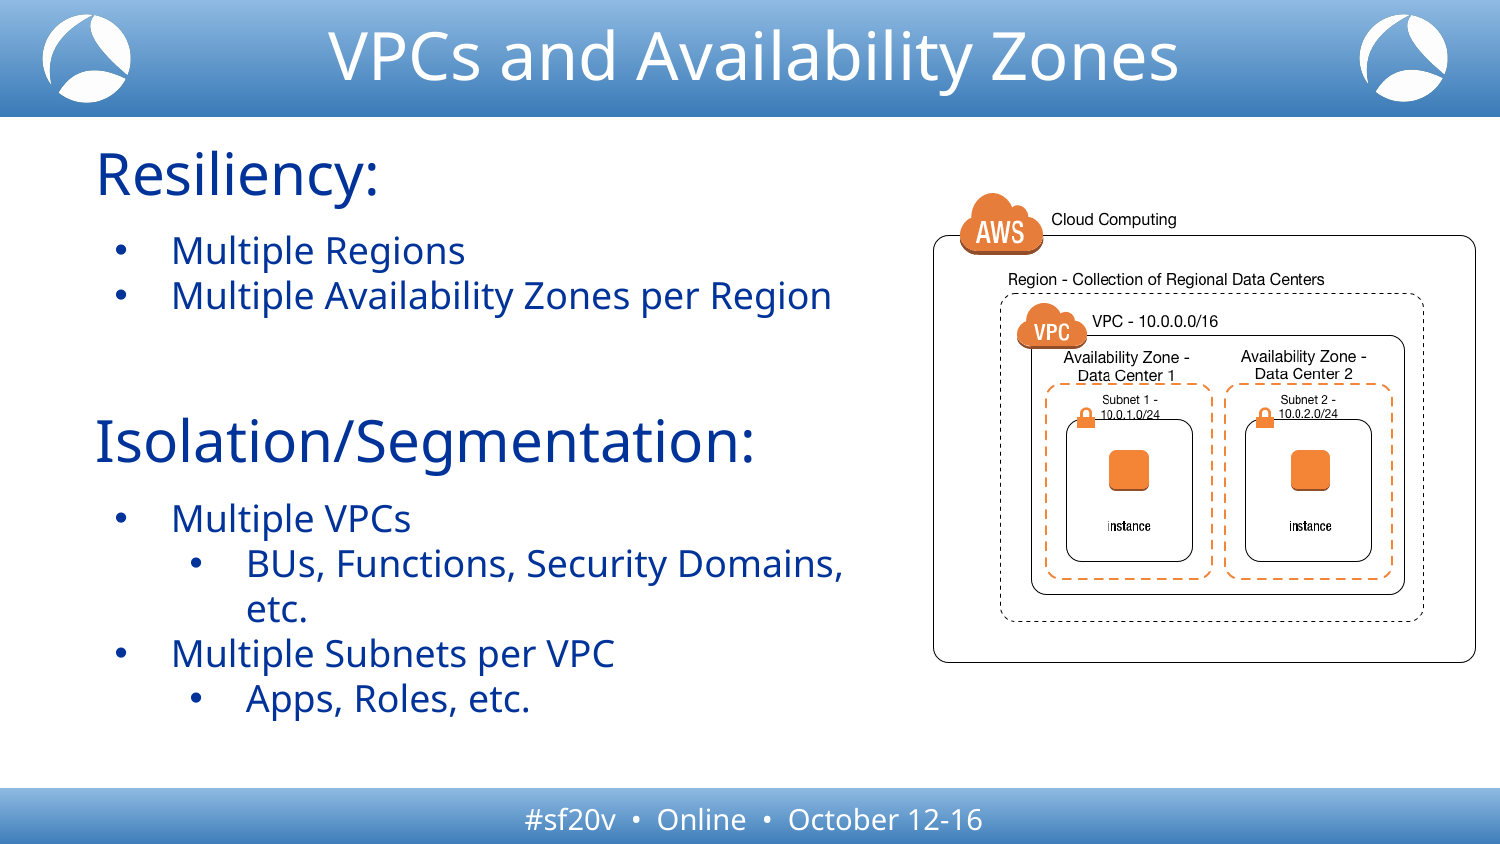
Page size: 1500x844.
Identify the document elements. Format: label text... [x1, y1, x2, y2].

picture [42, 14, 131, 103]
title VPCs and Availability Zones [134, 0, 1375, 118]
picture [918, 172, 1489, 672]
picture [1375, 14, 1448, 102]
list Resiliency: Multiple Regions Multiple Availability Zones per Region Isolation/Segmentation: Multiple VPCs BUs, Functions, Security Domains, etc. Multiple Subnets per VPC Apps, Roles, etc. [80, 121, 919, 751]
